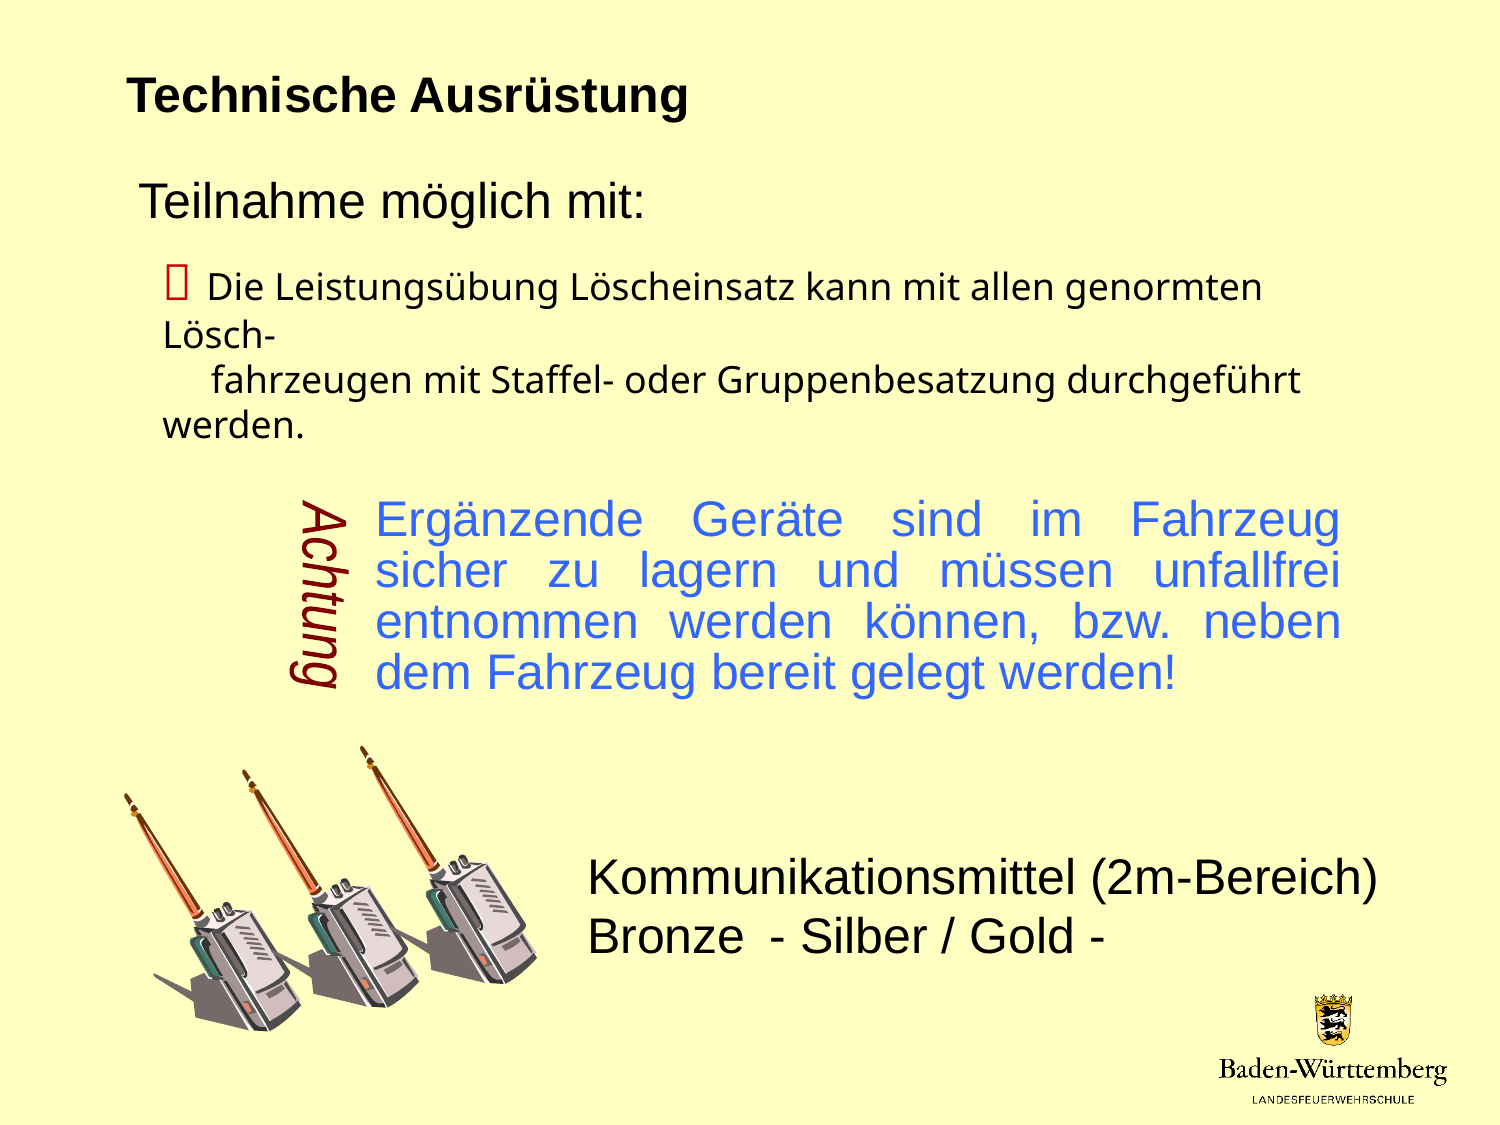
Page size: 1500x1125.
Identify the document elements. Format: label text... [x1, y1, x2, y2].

picture [123, 742, 541, 1036]
picture [1219, 992, 1447, 1106]
text_box Kommunikationsmittel (2m-Bereich) [572, 836, 1447, 912]
text_box Bronze [572, 896, 761, 972]
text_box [289, 488, 1357, 709]
text_box  Die Leistungsübung Löscheinsatz kann mit allen genormten Lösch- fahrzeugen mit Staffel- oder Gruppenbesatzung durchgeführt werden. [147, 243, 1400, 454]
text_box Teilnahme möglich mit: [123, 160, 786, 236]
text_box - Silber / Gold - [754, 895, 1122, 971]
text_box Technische Ausrüstung [112, 54, 963, 130]
